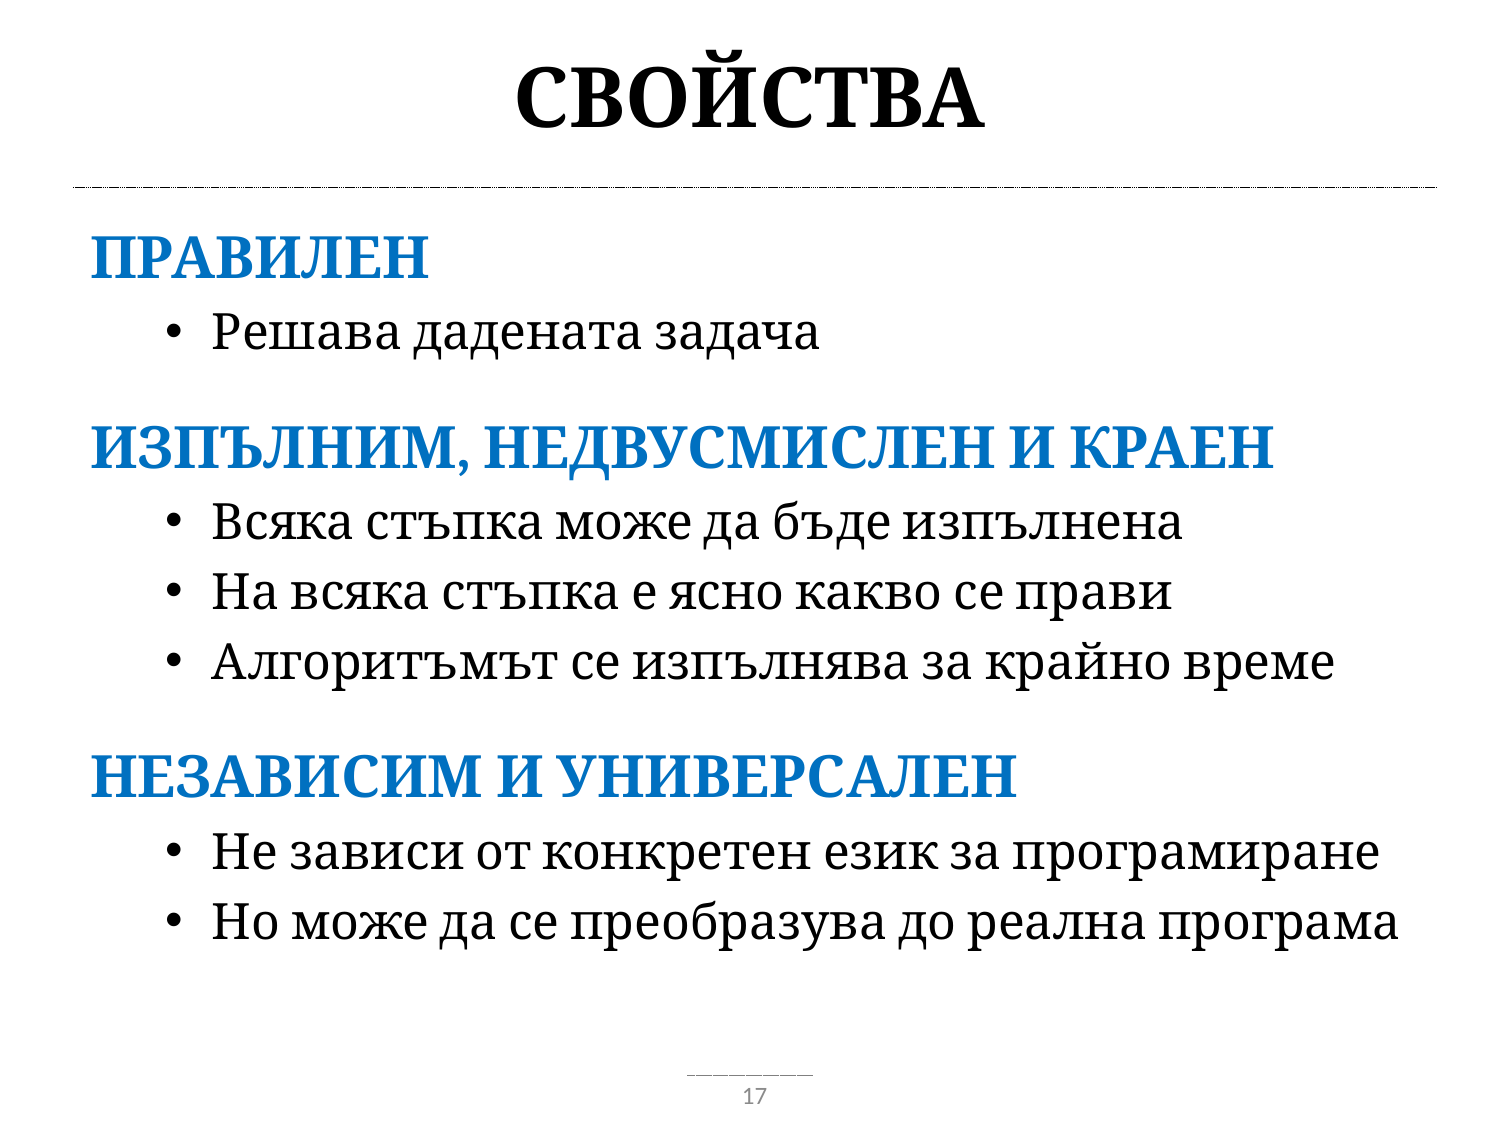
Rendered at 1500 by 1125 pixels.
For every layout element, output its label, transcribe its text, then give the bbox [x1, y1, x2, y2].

slide_number 17 [579, 1065, 930, 1125]
list Правилен Решава дадената задача Изпълним, недвусмислен и краен Всяка стъпка може да бъде изпълнена На всяка стъпка е ясно какво се прави Алгоритъмът се изпълнява за крайно време Независим и универсален Не зависи от конкретен език за програмиране Но може да се преобразува до реална програма [75, 212, 1450, 1063]
title Свойства [0, 0, 1500, 188]
